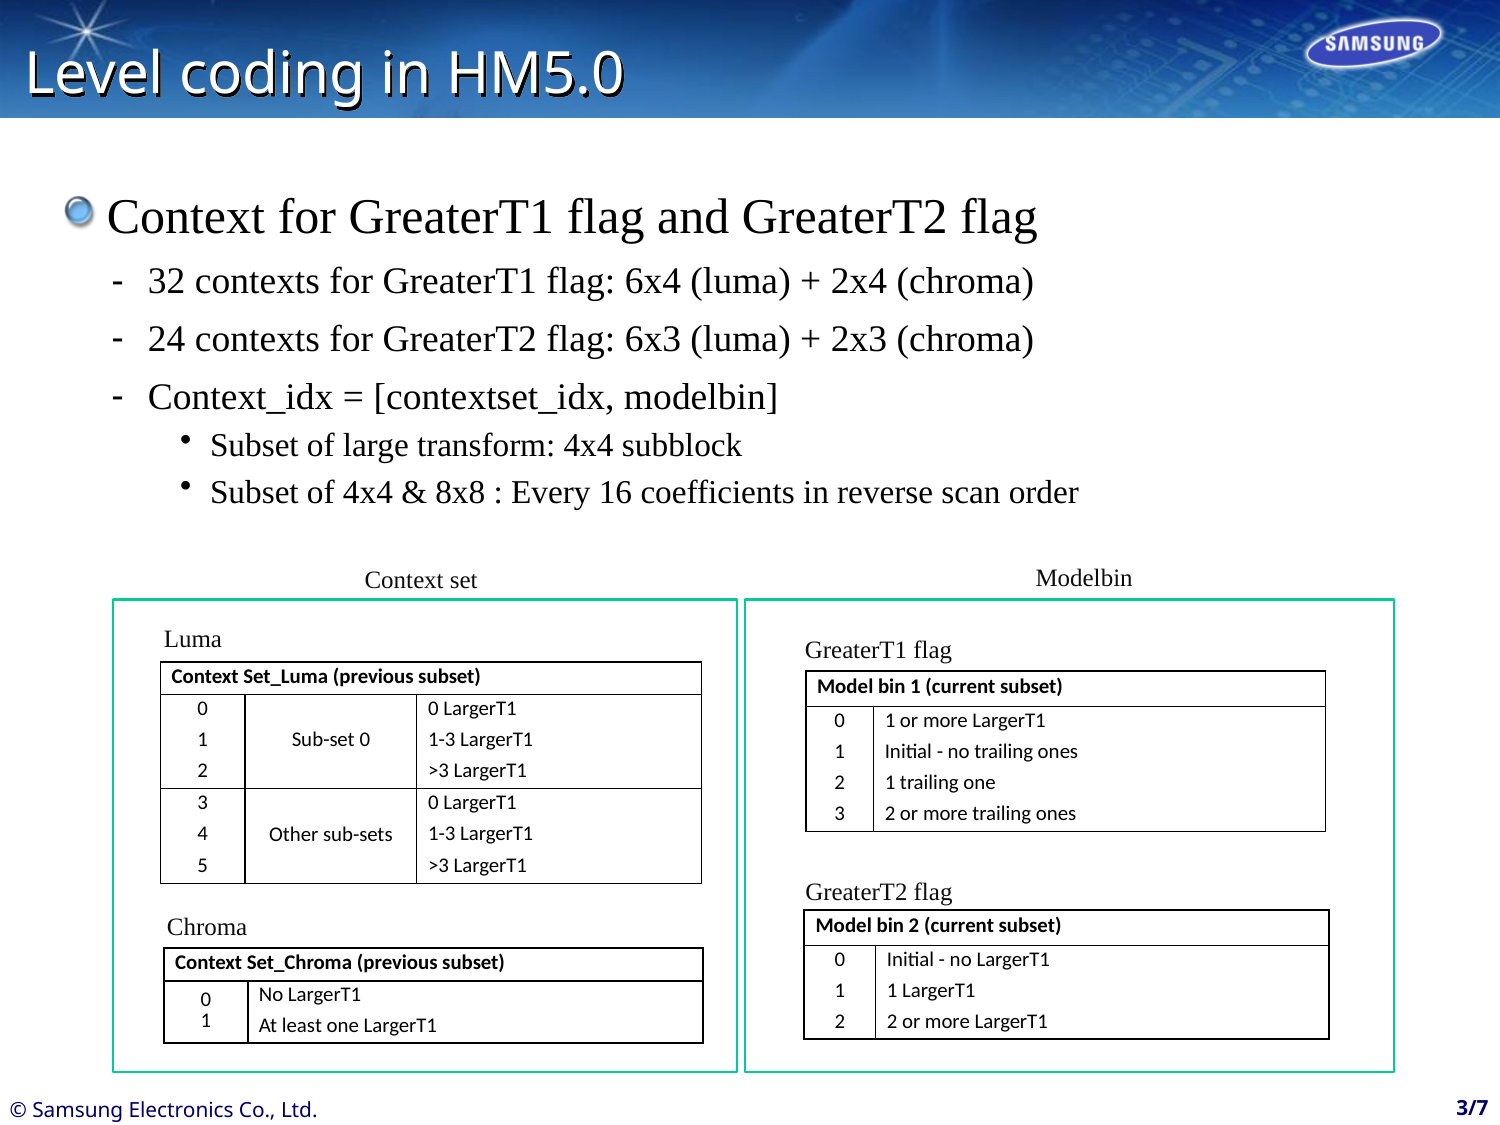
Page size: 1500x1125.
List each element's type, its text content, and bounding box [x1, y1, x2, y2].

text_box Modelbin [1020, 554, 1216, 599]
text_box [113, 599, 738, 1072]
list Context for GreaterT1 flag and GreaterT2 flag 32 contexts for GreaterT1 flag: 6x4 (luma) + 2x4 (chroma) 24 contexts for GreaterT2 flag: 6x3 (luma) + 2x3 (chroma) Context_idx = [contextset_idx, modelbin] Subset of large transform: 4x4 subblock Subset of 4x4 & 8x8 : Every 16 coefficients in reverse scan order [47, 160, 1459, 1071]
text_box GreaterT2 flag [790, 868, 1065, 913]
text_box GreaterT1 flag [790, 626, 1064, 671]
title Level coding in HM5.0 [9, 40, 1117, 114]
text_box Context set [349, 555, 624, 601]
picture [63, 195, 97, 231]
picture [0, 0, 1500, 118]
text_box [744, 599, 1395, 1072]
